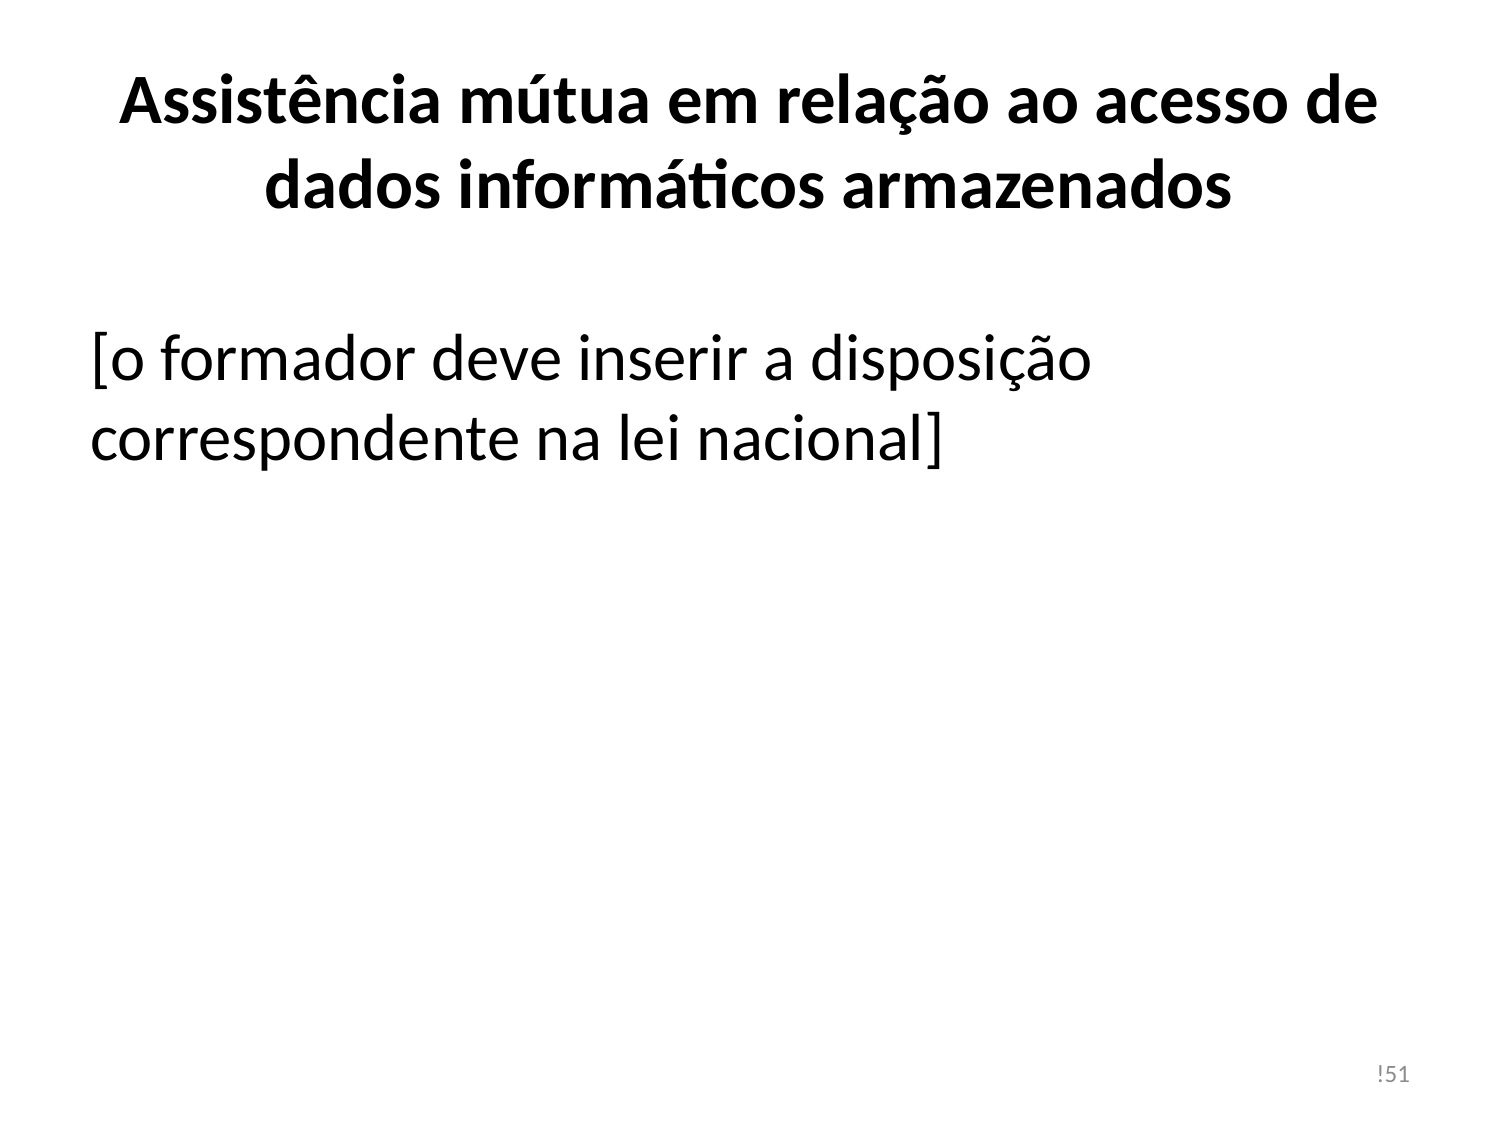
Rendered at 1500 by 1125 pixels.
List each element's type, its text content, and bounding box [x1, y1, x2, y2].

title Assistência mútua em relação ao acesso de dados informáticos armazenados [75, 45, 1425, 233]
list [o formador deve inserir a disposição correspondente na lei nacional] [75, 306, 1425, 1005]
slide_number !51 [1074, 1042, 1425, 1103]
